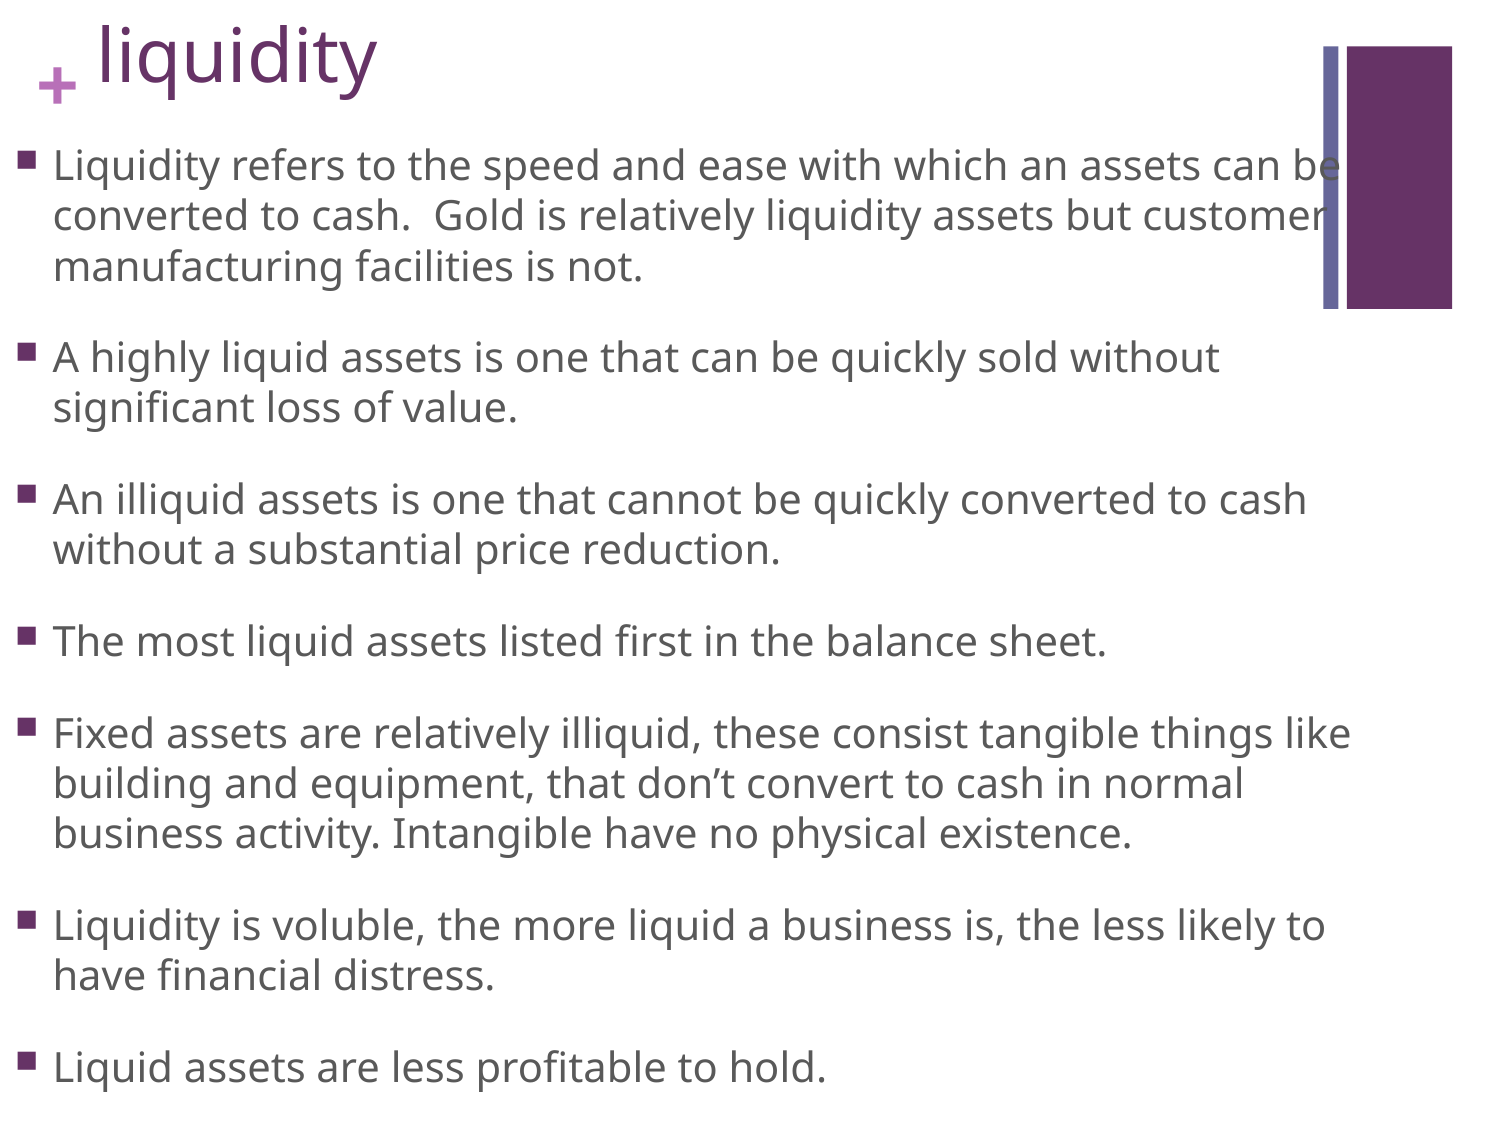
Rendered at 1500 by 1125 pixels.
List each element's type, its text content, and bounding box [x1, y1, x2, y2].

title liquidity [81, 0, 1322, 131]
list Liquidity refers to the speed and ease with which an assets can be converted to cash. Gold is relatively liquidity assets but customer manufacturing facilities is not. A highly liquid assets is one that can be quickly sold without significant loss of value. An illiquid assets is one that cannot be quickly converted to cash without a substantial price reduction. The most liquid assets listed first in the balance sheet. Fixed assets are relatively illiquid, these consist tangible things like building and equipment, that don’t convert to cash in normal business activity. Intangible have no physical existence. Liquidity is voluble, the more liquid a business is, the less likely to have financial distress. Liquid assets are less profitable to hold. [0, 131, 1371, 1100]
